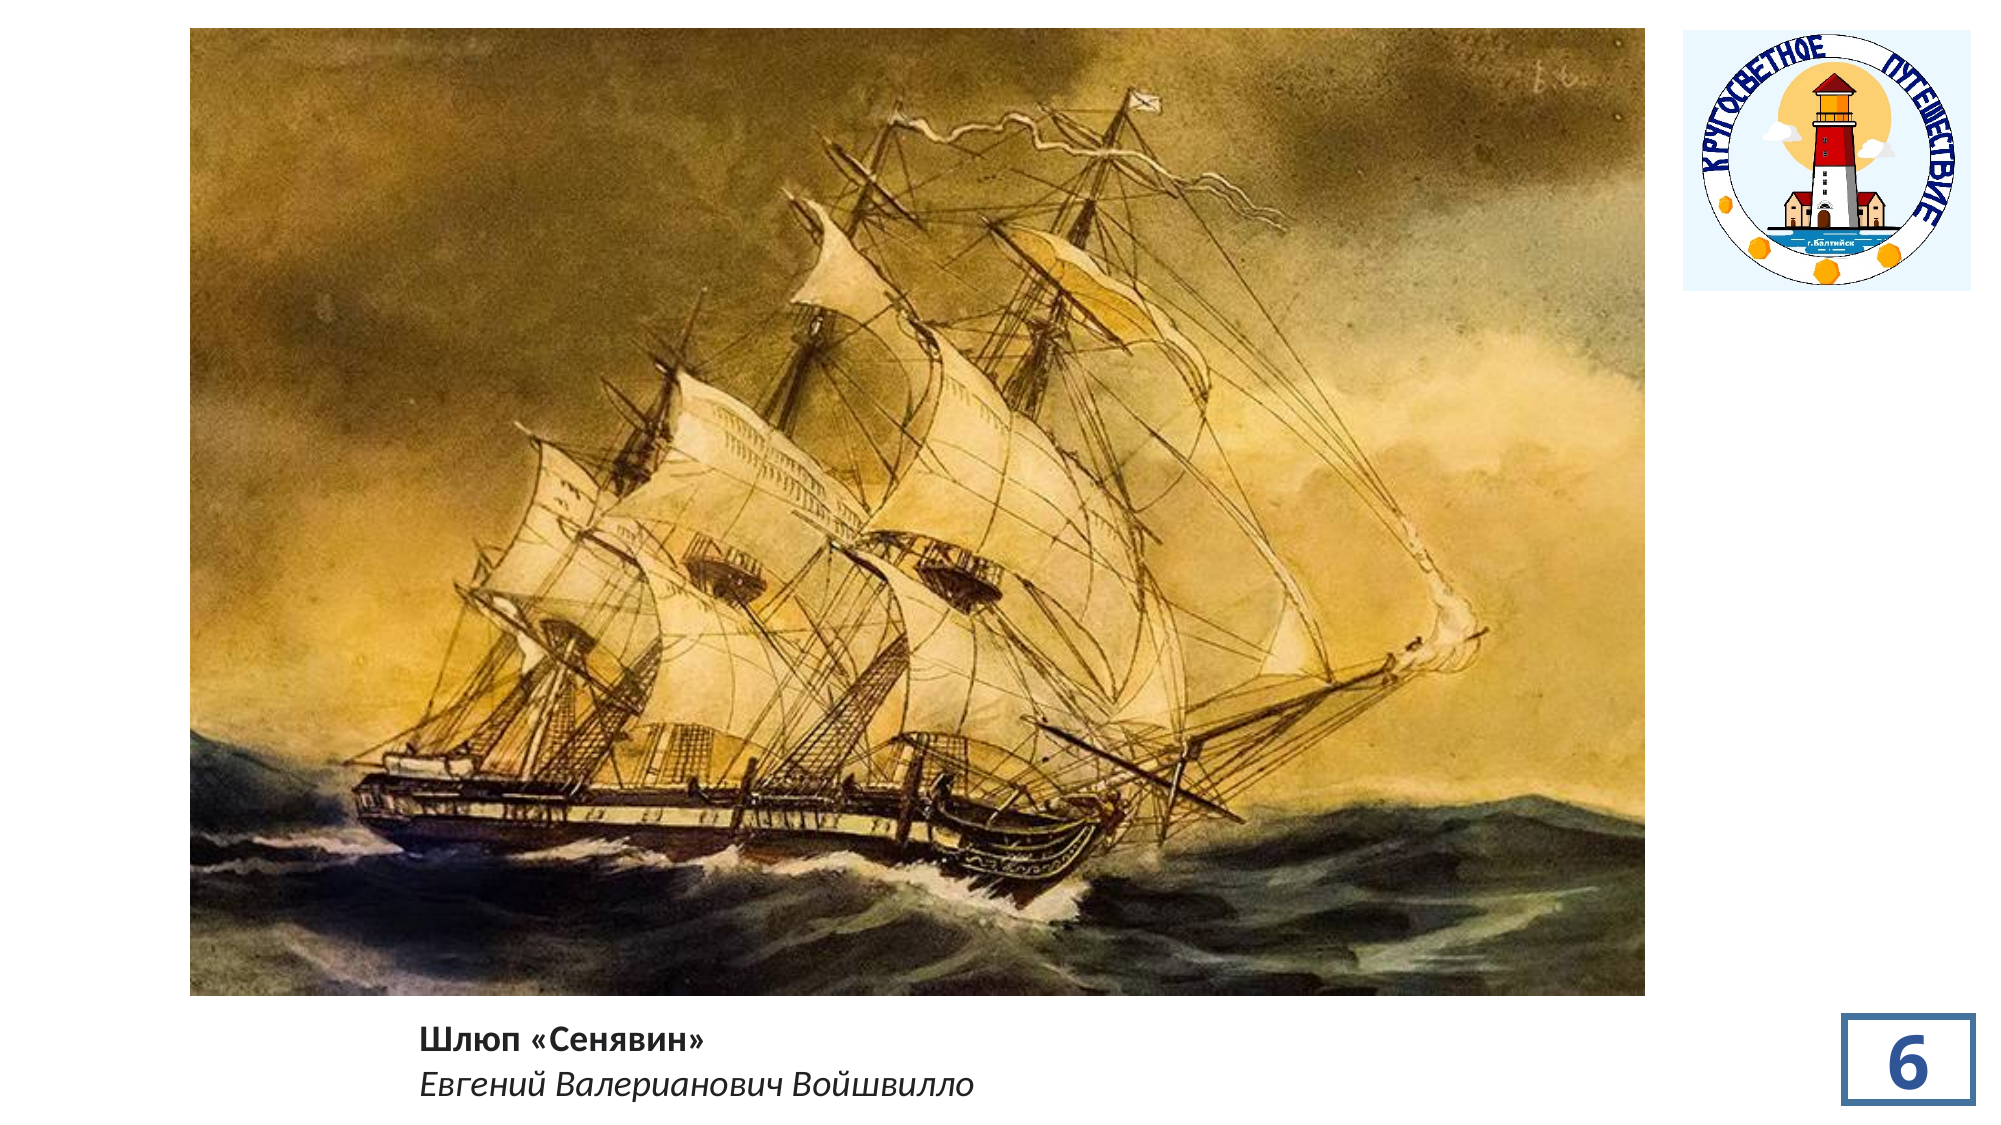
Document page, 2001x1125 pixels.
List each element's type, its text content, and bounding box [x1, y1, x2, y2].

picture [1682, 30, 1971, 292]
text_box Шлюп «Сенявин» Евгений Валерианович Войшвилло [404, 1006, 999, 1112]
picture [190, 28, 1645, 996]
text_box 6 [1843, 1015, 1974, 1104]
